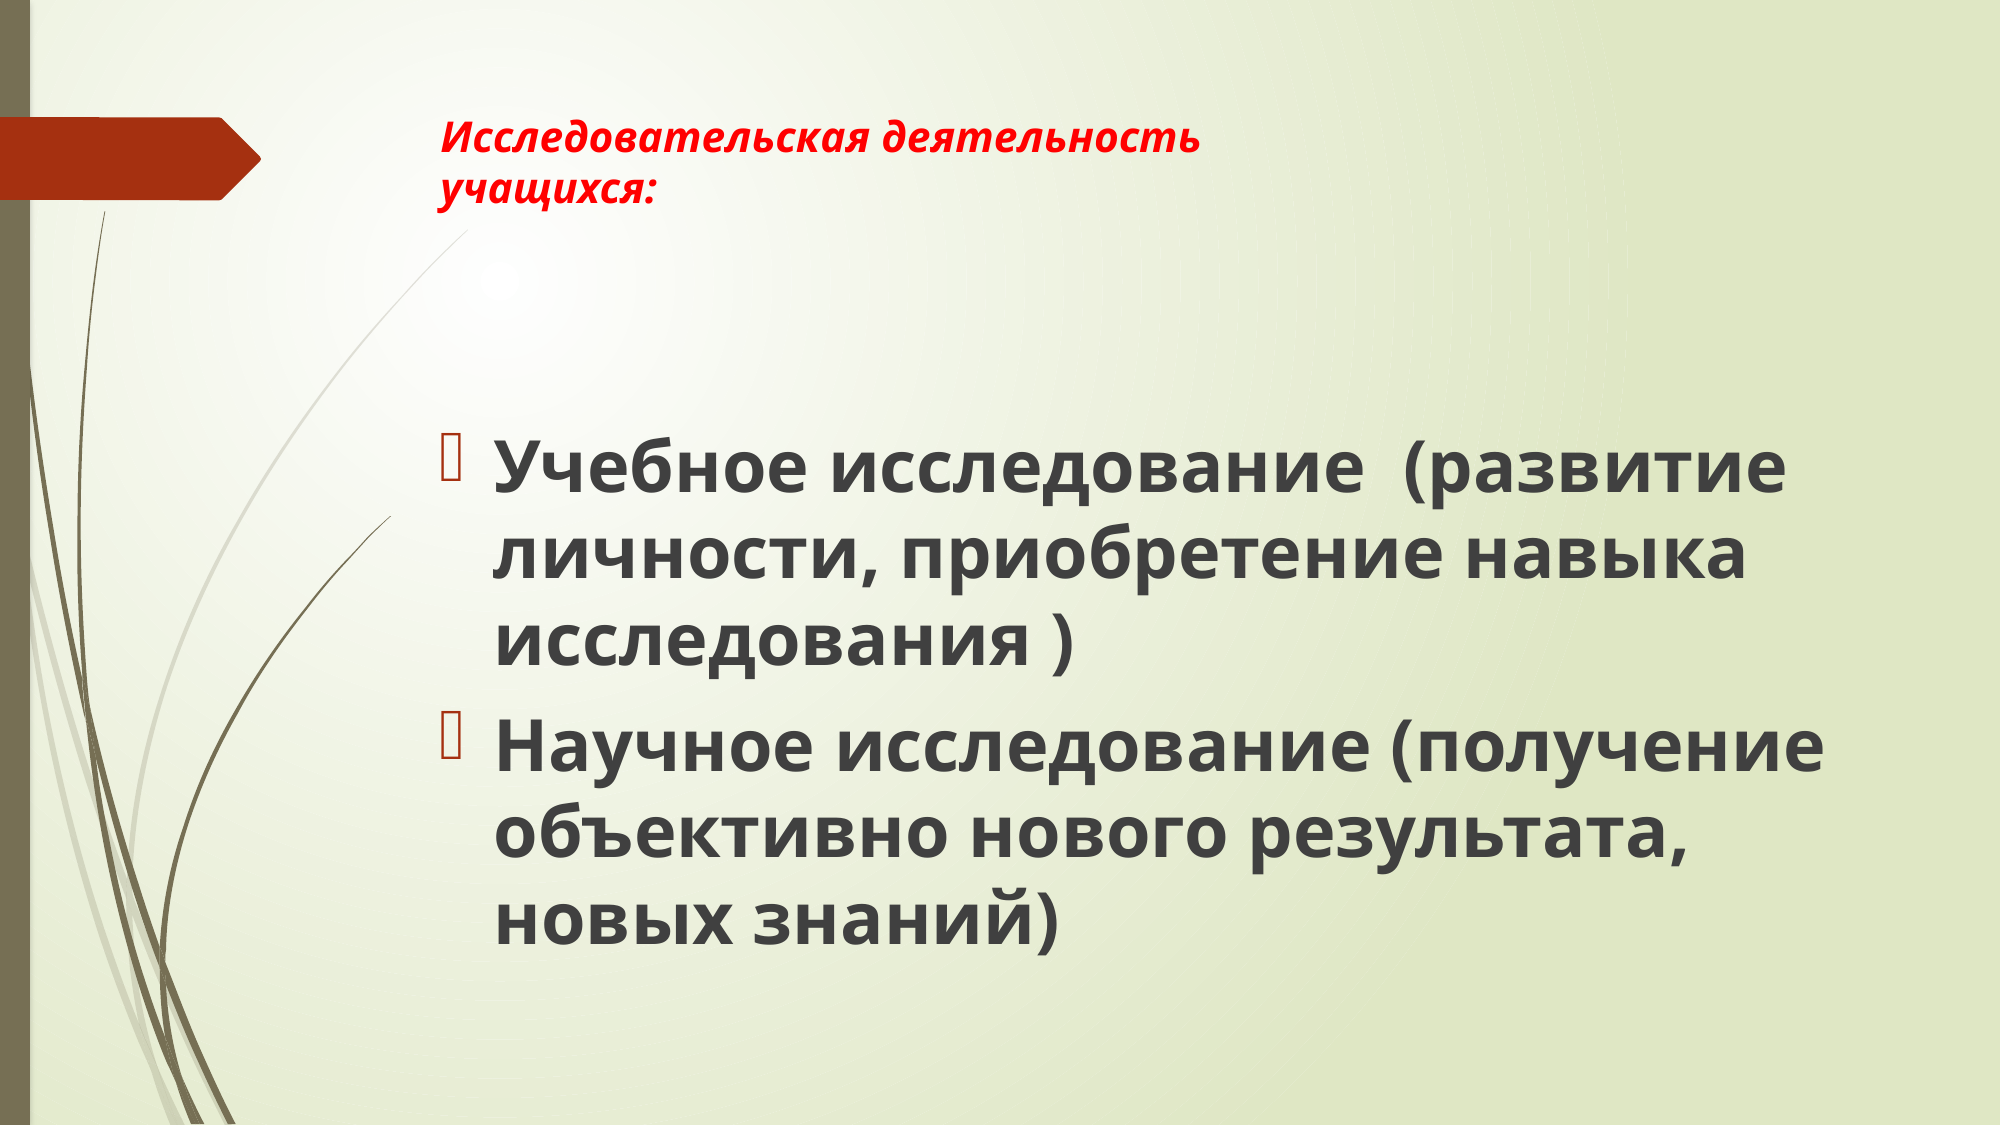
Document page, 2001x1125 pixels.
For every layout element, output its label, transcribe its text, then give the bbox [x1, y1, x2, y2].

list Учебное исследование (развитие личности, приобретение навыка исследования ) Научное исследование (получение объективно нового результата, новых знаний) [424, 350, 1888, 970]
title Исследовательская деятельность учащихся: [425, 102, 1888, 313]
